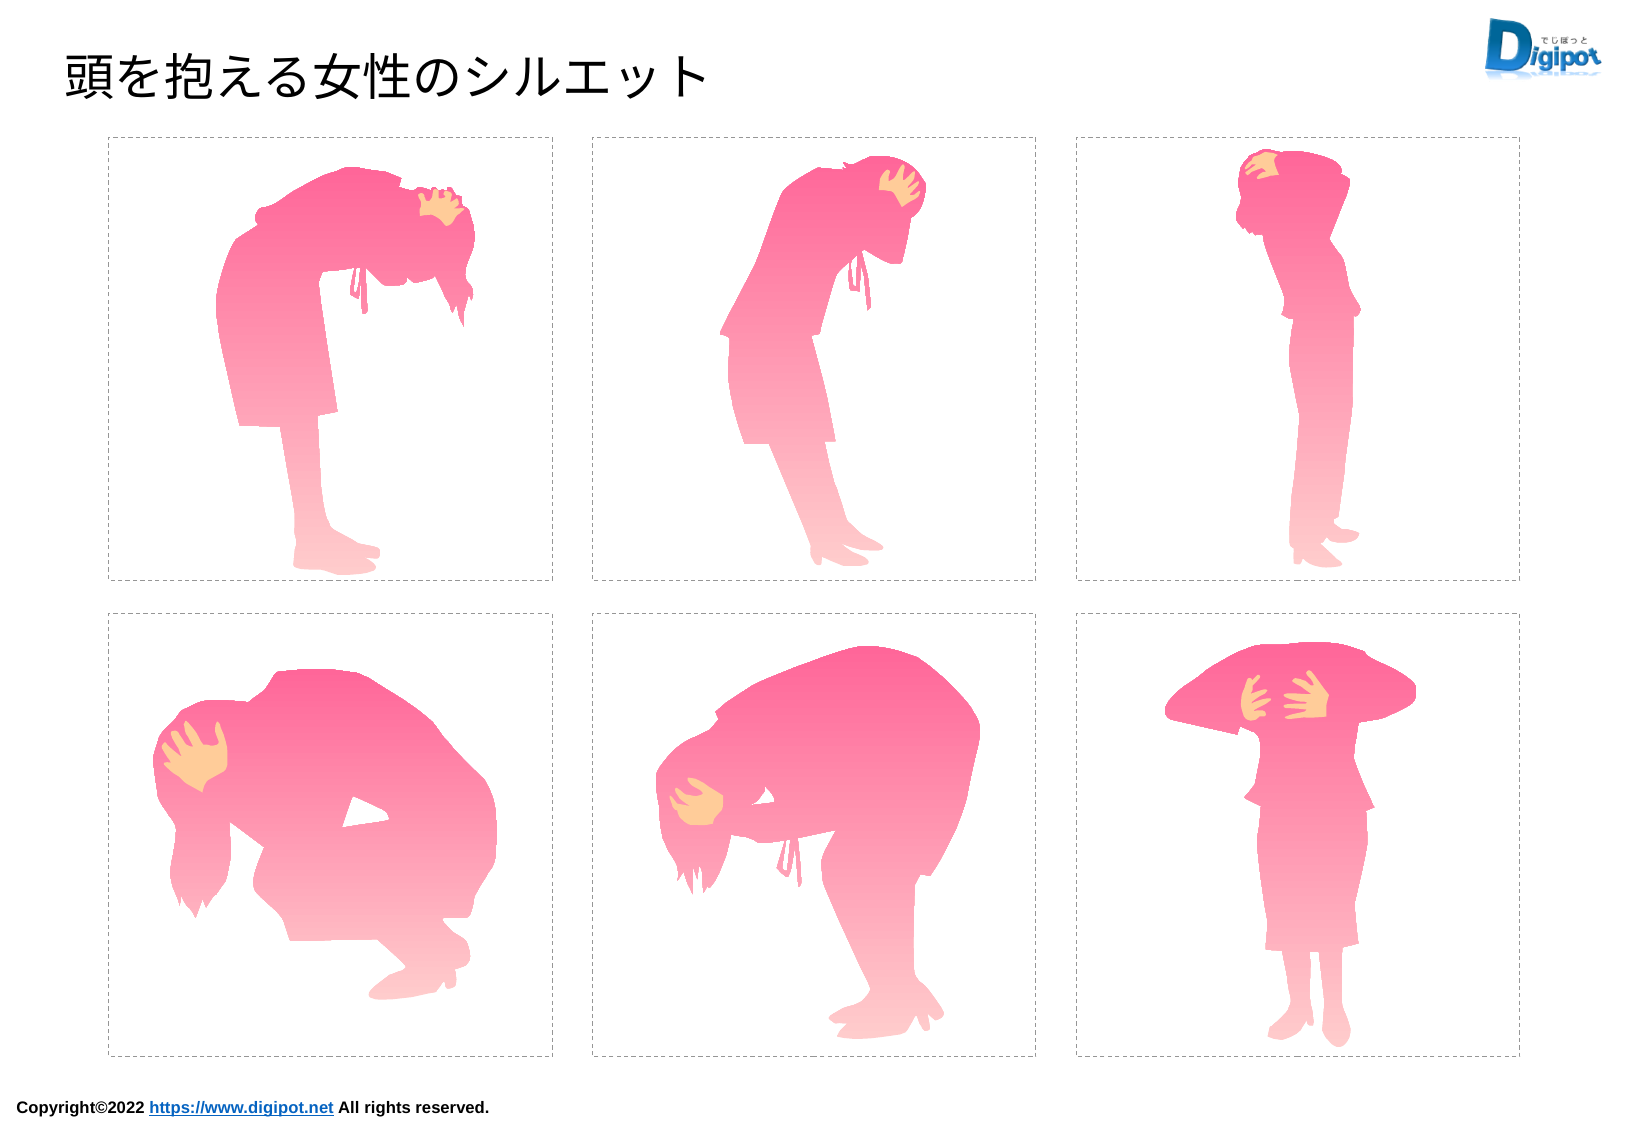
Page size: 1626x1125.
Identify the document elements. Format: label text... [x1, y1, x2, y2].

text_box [1235, 149, 1362, 568]
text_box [720, 155, 926, 566]
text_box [655, 646, 980, 1039]
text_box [215, 166, 476, 576]
picture [1485, 18, 1602, 82]
text_box 頭を抱える女性のシルエット [49, 38, 728, 113]
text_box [1164, 642, 1417, 1048]
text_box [153, 668, 497, 1000]
